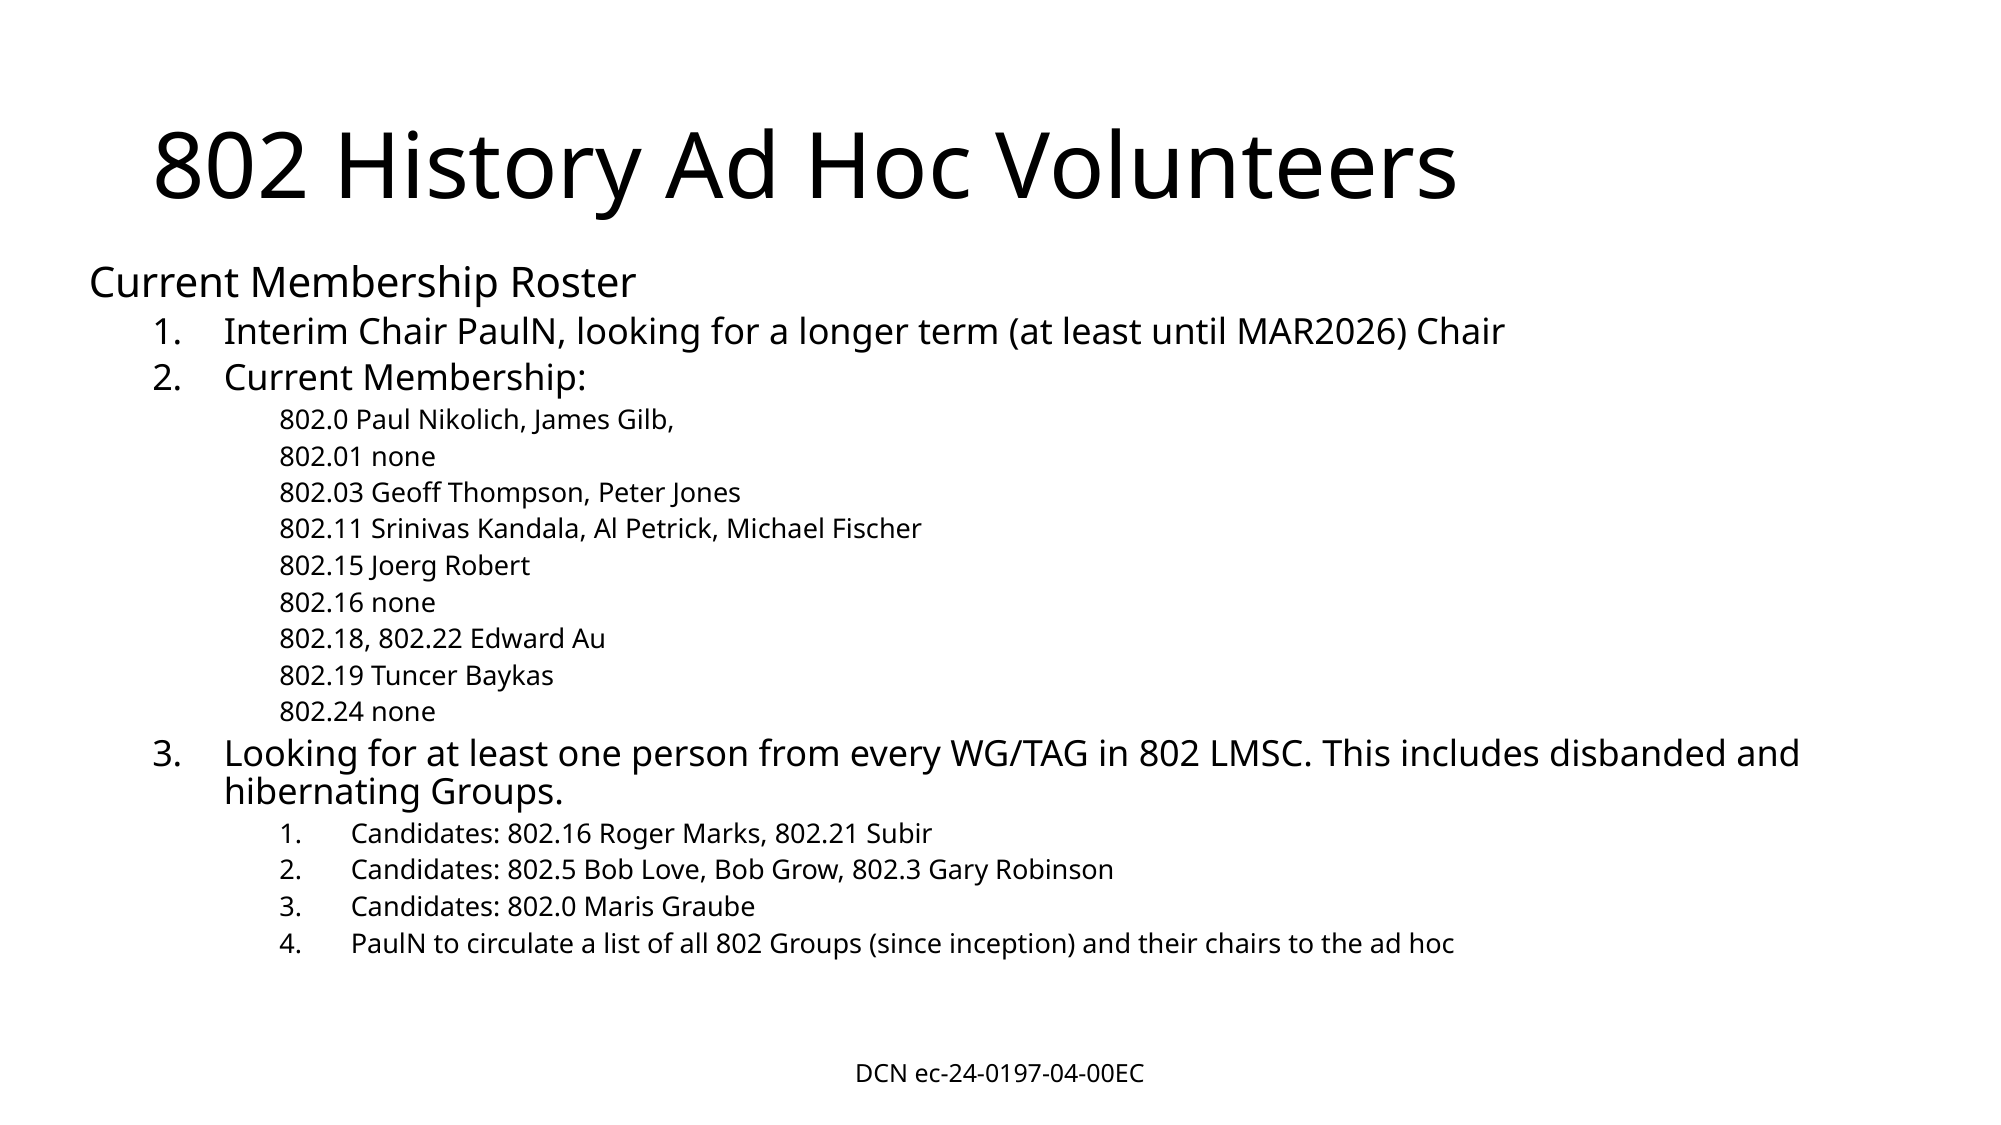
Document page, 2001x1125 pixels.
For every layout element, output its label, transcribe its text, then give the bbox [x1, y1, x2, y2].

title 802 History Ad Hoc Volunteers [137, 59, 1863, 253]
footer DCN ec-24-0197-04-00EC [662, 1042, 1338, 1103]
list Current Membership Roster Interim Chair PaulN, looking for a longer term (at least until MAR2026) Chair Current Membership: 802.0 Paul Nikolich, James Gilb, 802.01 none 802.03 Geoff Thompson, Peter Jones 802.11 Srinivas Kandala, Al Petrick, Michael Fischer 802.15 Joerg Robert 802.16 none 802.18, 802.22 Edward Au 802.19 Tuncer Baykas 802.24 none Looking for at least one person from every WG/TAG in 802 LMSC. This includes disbanded and hibernating Groups. Candidates: 802.16 Roger Marks, 802.21 Subir Candidates: 802.5 Bob Love, Bob Grow, 802.3 Gary Robinson Candidates: 802.0 Maris Graube PaulN to circulate a list of all 802 Groups (since inception) and their chairs to the ad hoc [73, 253, 1886, 968]
